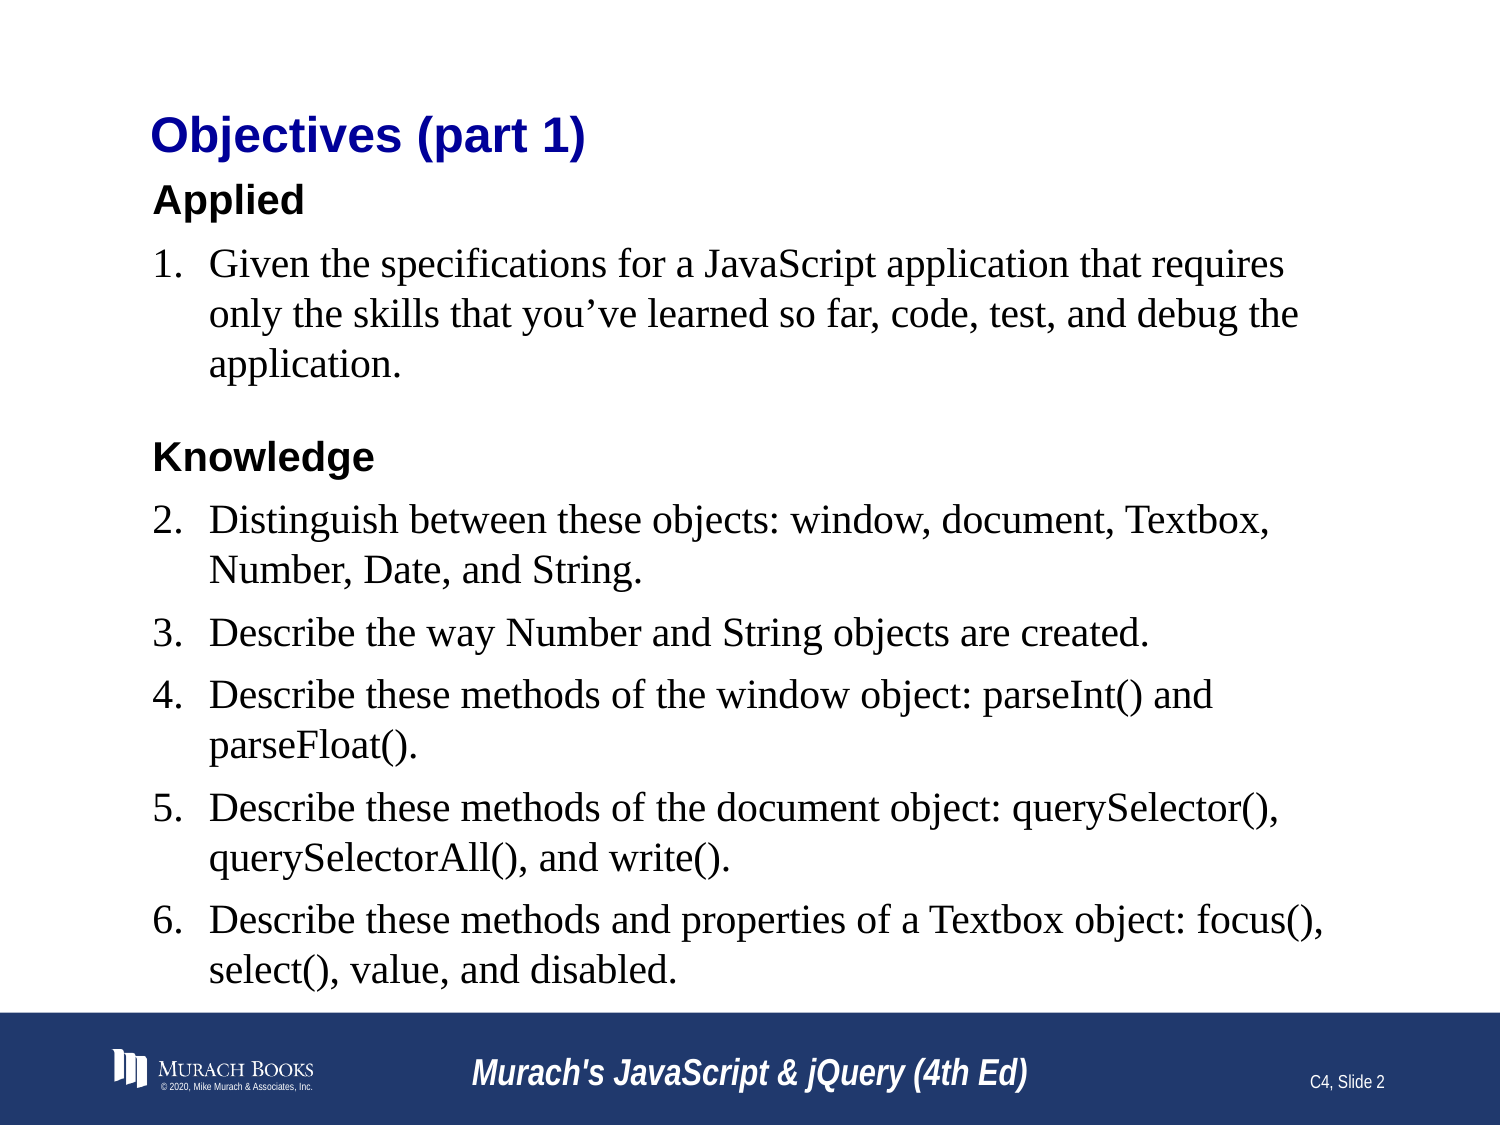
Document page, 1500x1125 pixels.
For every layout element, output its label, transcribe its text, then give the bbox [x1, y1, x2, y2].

list Applied Given the specifications for a JavaScript application that requires only the skills that you’ve learned so far, code, test, and debug the application. Knowledge Distinguish between these objects: window, document, Textbox, Number, Date, and String. Describe the way Number and String objects are created. Describe these methods of the window object: parseInt() and parseFloat(). Describe these methods of the document object: querySelector(), querySelectorAll(), and write(). Describe these methods and properties of a Textbox object: focus(), select(), value, and disabled. [137, 165, 1350, 966]
slide_number Murach's JavaScript & jQuery (4th Ed) [463, 1025, 1050, 1100]
footer © 2020, Mike Murach & Associates, Inc. [12, 1025, 463, 1100]
slide_number C4, Slide 2 [1087, 1025, 1400, 1100]
title Objectives (part 1) [150, 102, 1350, 164]
